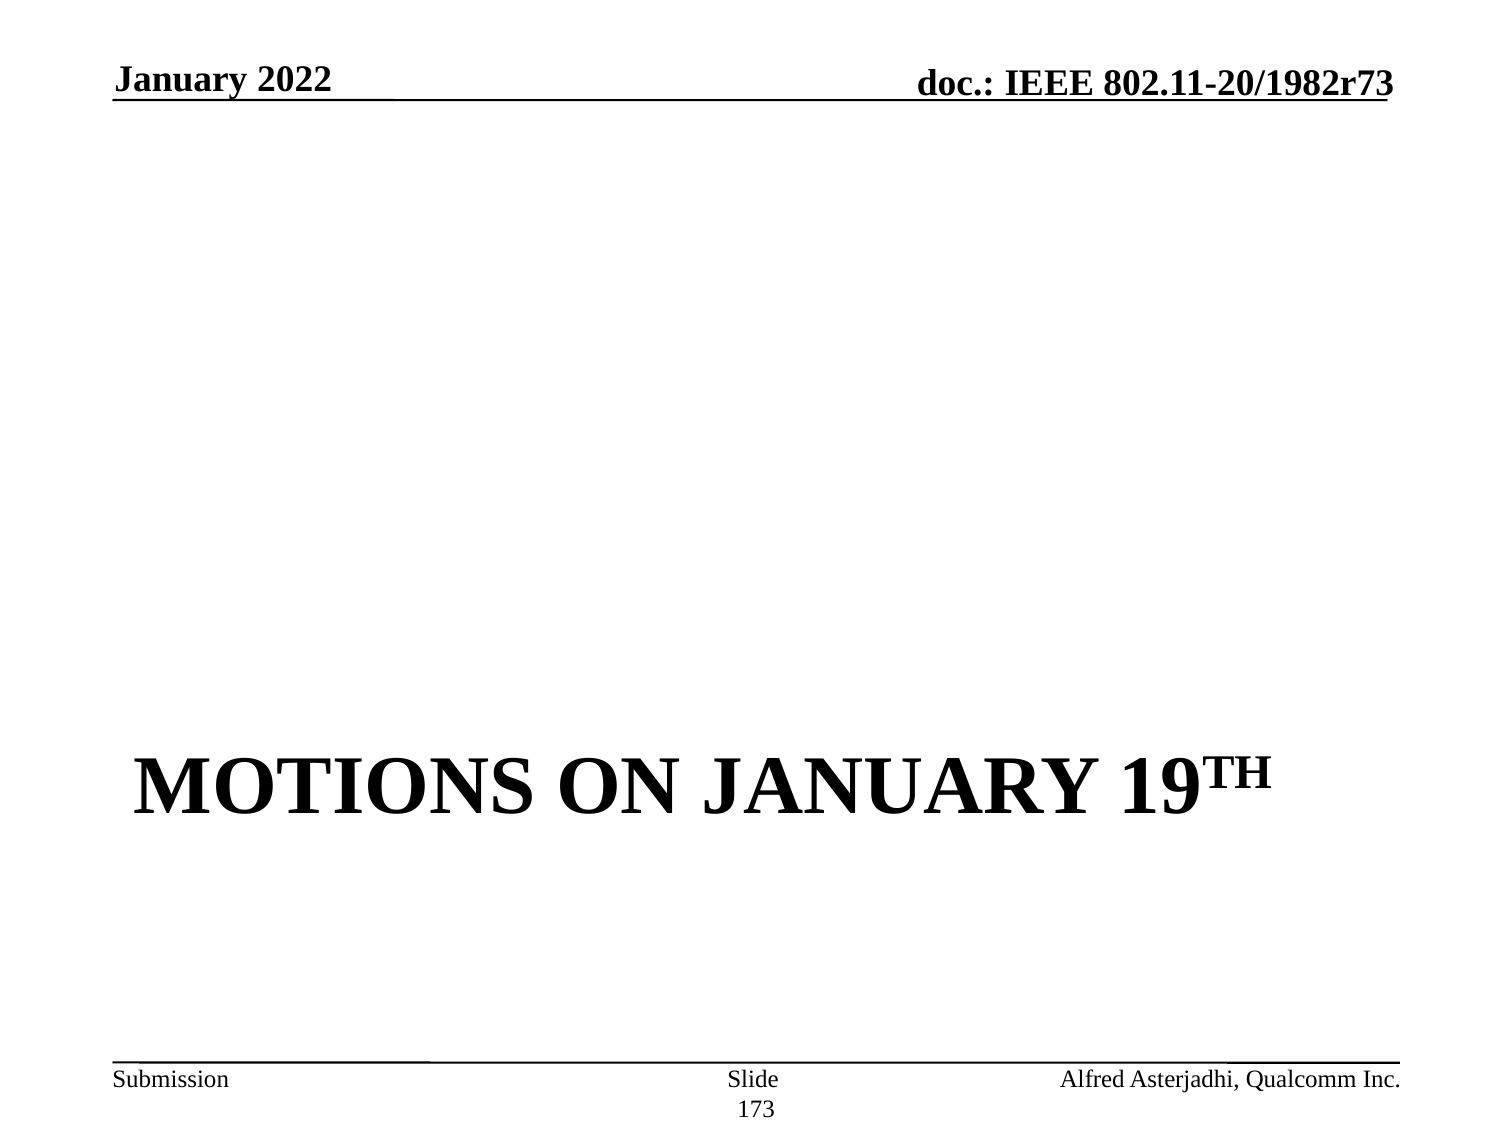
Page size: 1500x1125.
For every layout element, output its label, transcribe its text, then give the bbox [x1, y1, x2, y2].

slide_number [114, 54, 423, 100]
footer Alfred Asterjadhi, Qualcomm Inc. [878, 1061, 1402, 1093]
title Motions on January 19th [118, 722, 1394, 947]
slide_number Slide 173 [712, 1061, 800, 1123]
